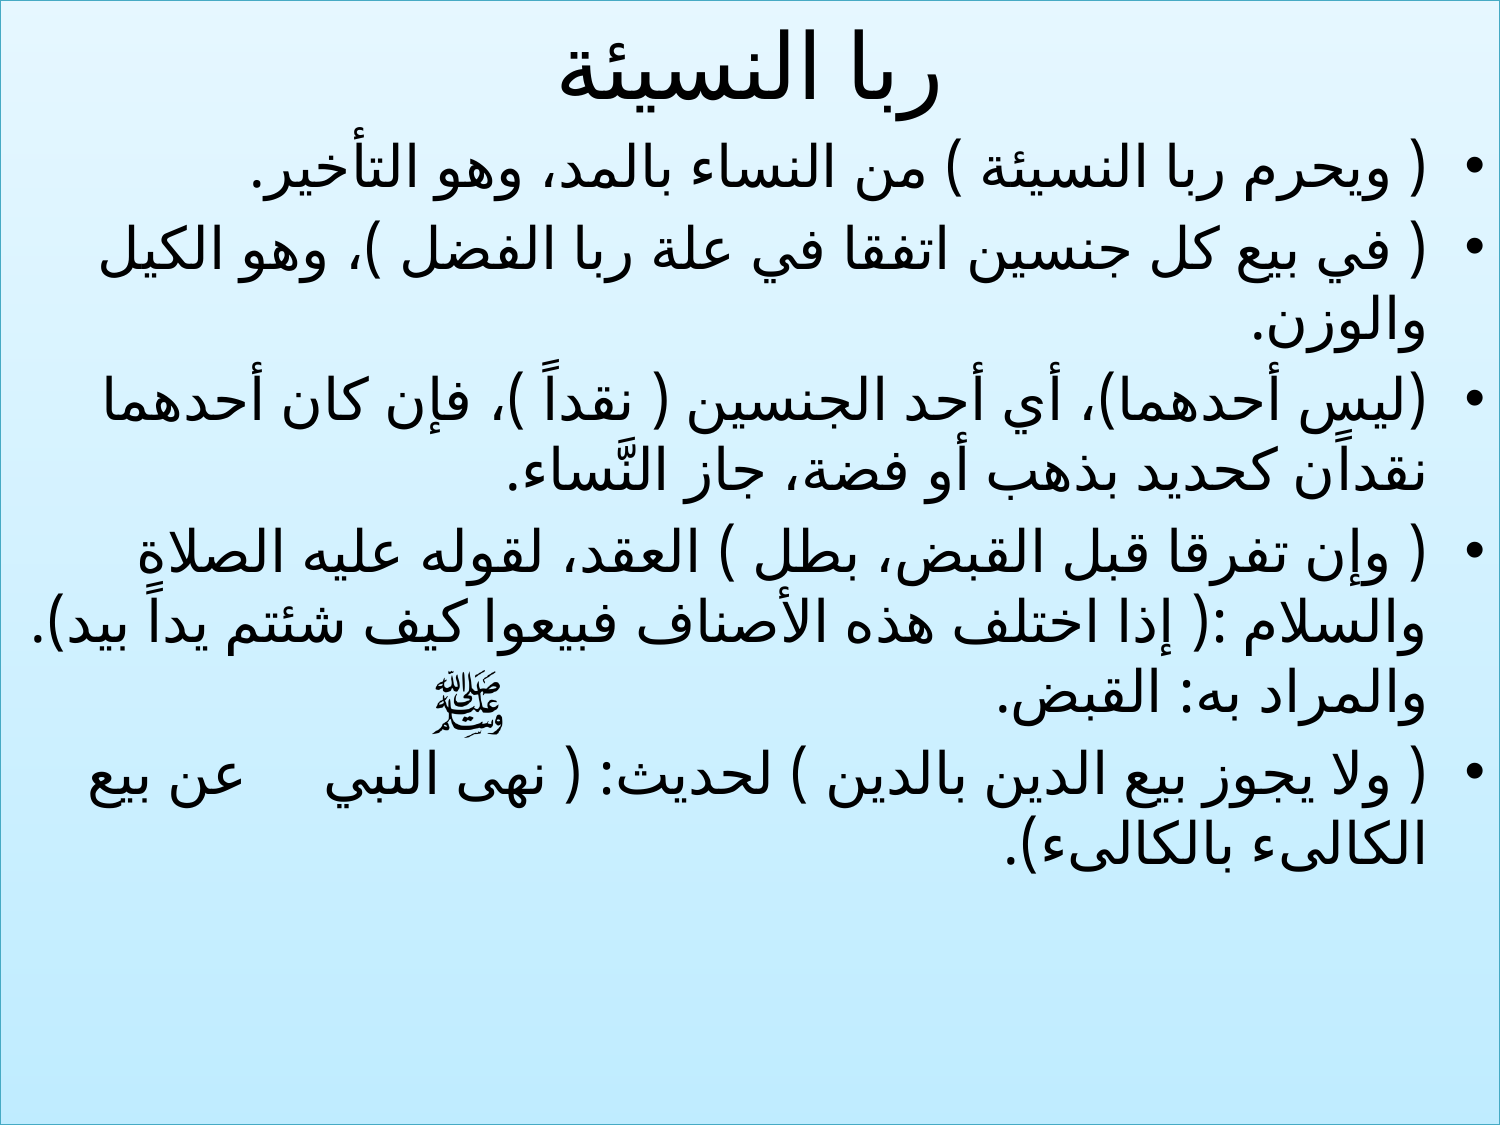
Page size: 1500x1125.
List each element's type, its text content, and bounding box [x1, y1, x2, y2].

picture [430, 668, 503, 740]
list ربا النسيئة ( ويحرم ربا النسيئة ) من النساء بالمد، وهو التأخير. ( في بيع كل جنسين اتفقا في علة ربا الفضل )، وهو الكيل والوزن. (ليس أحدهما)، أي أحد الجنسين ( نقداً )، فإن كان أحدهما نقداًن كحديد بذهب أو فضة، جاز النَّساء. ( وإن تفرقا قبل القبض، بطل ) العقد، لقوله عليه الصلاة والسلام :( إذا اختلف هذه الأصناف فبيعوا كيف شئتم يداً بيد). والمراد به: القبض. ( ولا يجوز بيع الدين بالدين ) لحديث: ( نهى النبي عن بيع الكالىء بالكالىء). [0, 0, 1500, 1125]
